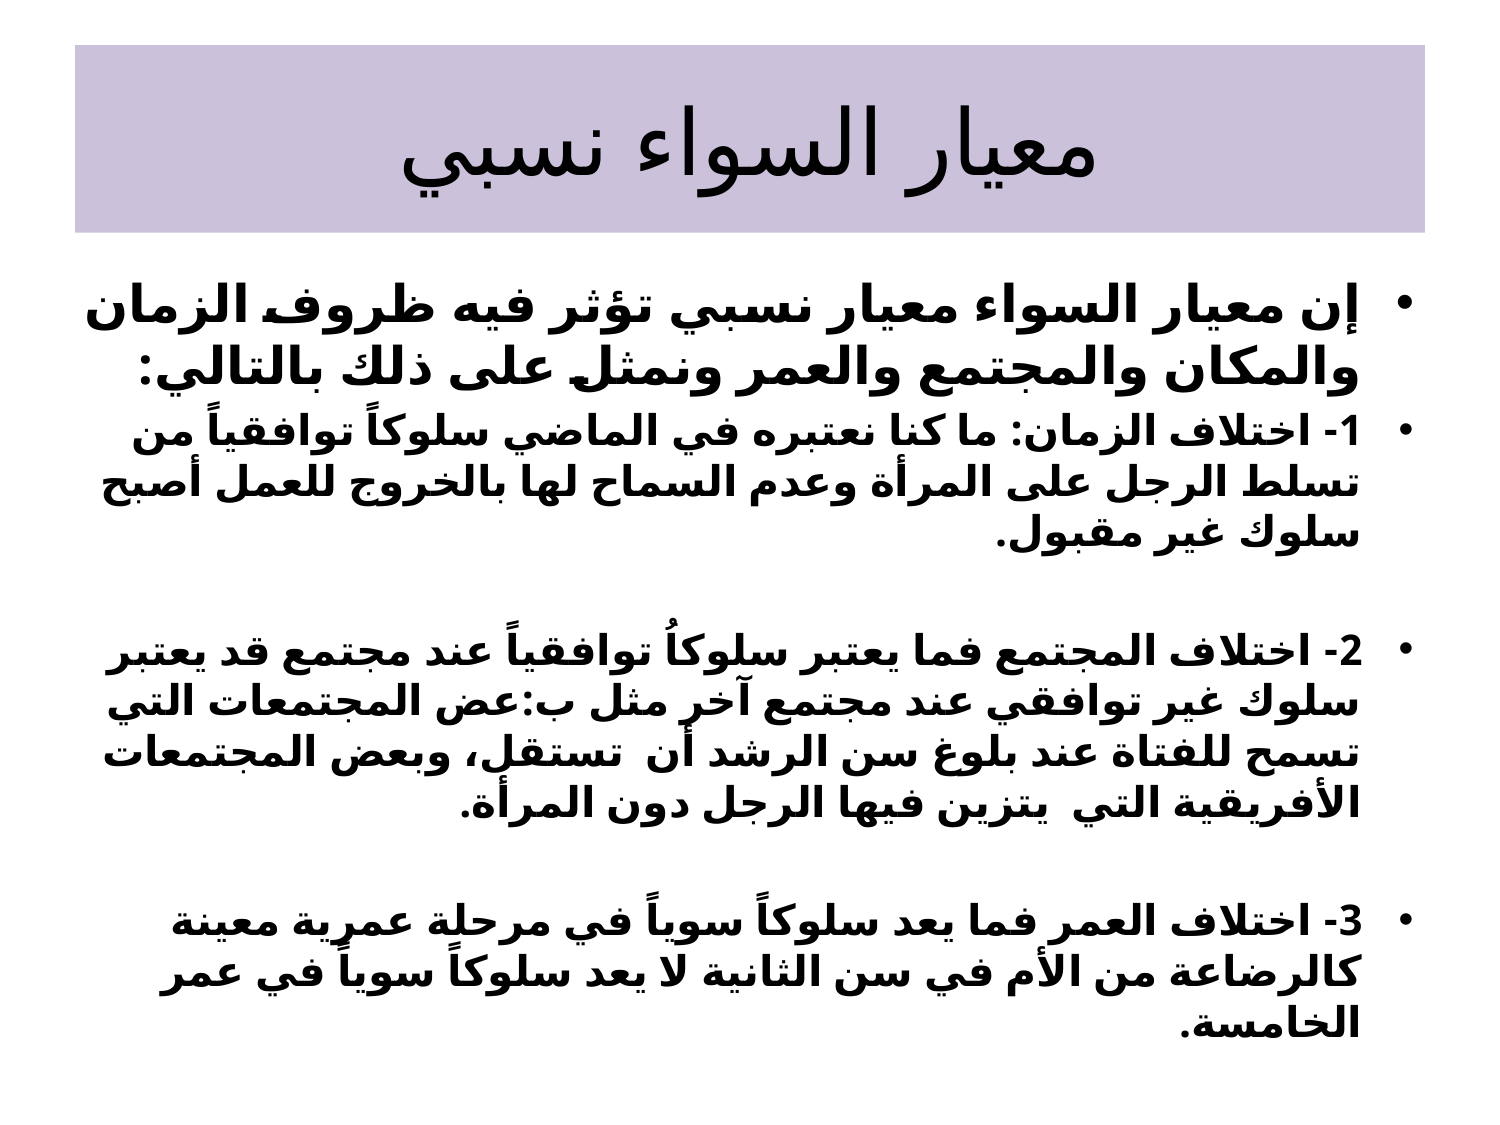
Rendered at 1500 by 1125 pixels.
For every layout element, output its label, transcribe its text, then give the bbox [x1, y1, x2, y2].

list إن معيار السواء معيار نسبي تؤثر فيه ظروف الزمان والمكان والمجتمع والعمر ونمثل على ذلك بالتالي: 1- اختلاف الزمان: ما كنا نعتبره في الماضي سلوكاً توافقياً من تسلط الرجل على المرأة وعدم السماح لها بالخروج للعمل أصبح سلوك غير مقبول. 2- اختلاف المجتمع فما يعتبر سلوكاُ توافقياً عند مجتمع قد يعتبر سلوك غير توافقي عند مجتمع آخر مثل ب:عض المجتمعات التي تسمح للفتاة عند بلوغ سن الرشد أن تستقل، وبعض المجتمعات الأفريقية التي يتزين فيها الرجل دون المرأة. 3- اختلاف العمر فما يعد سلوكاً سوياً في مرحلة عمرية معينة كالرضاعة من الأم في سن الثانية لا يعد سلوكاً سوياً في عمر الخامسة. [29, 262, 1425, 1071]
title معيار السواء نسبي [75, 45, 1425, 233]
